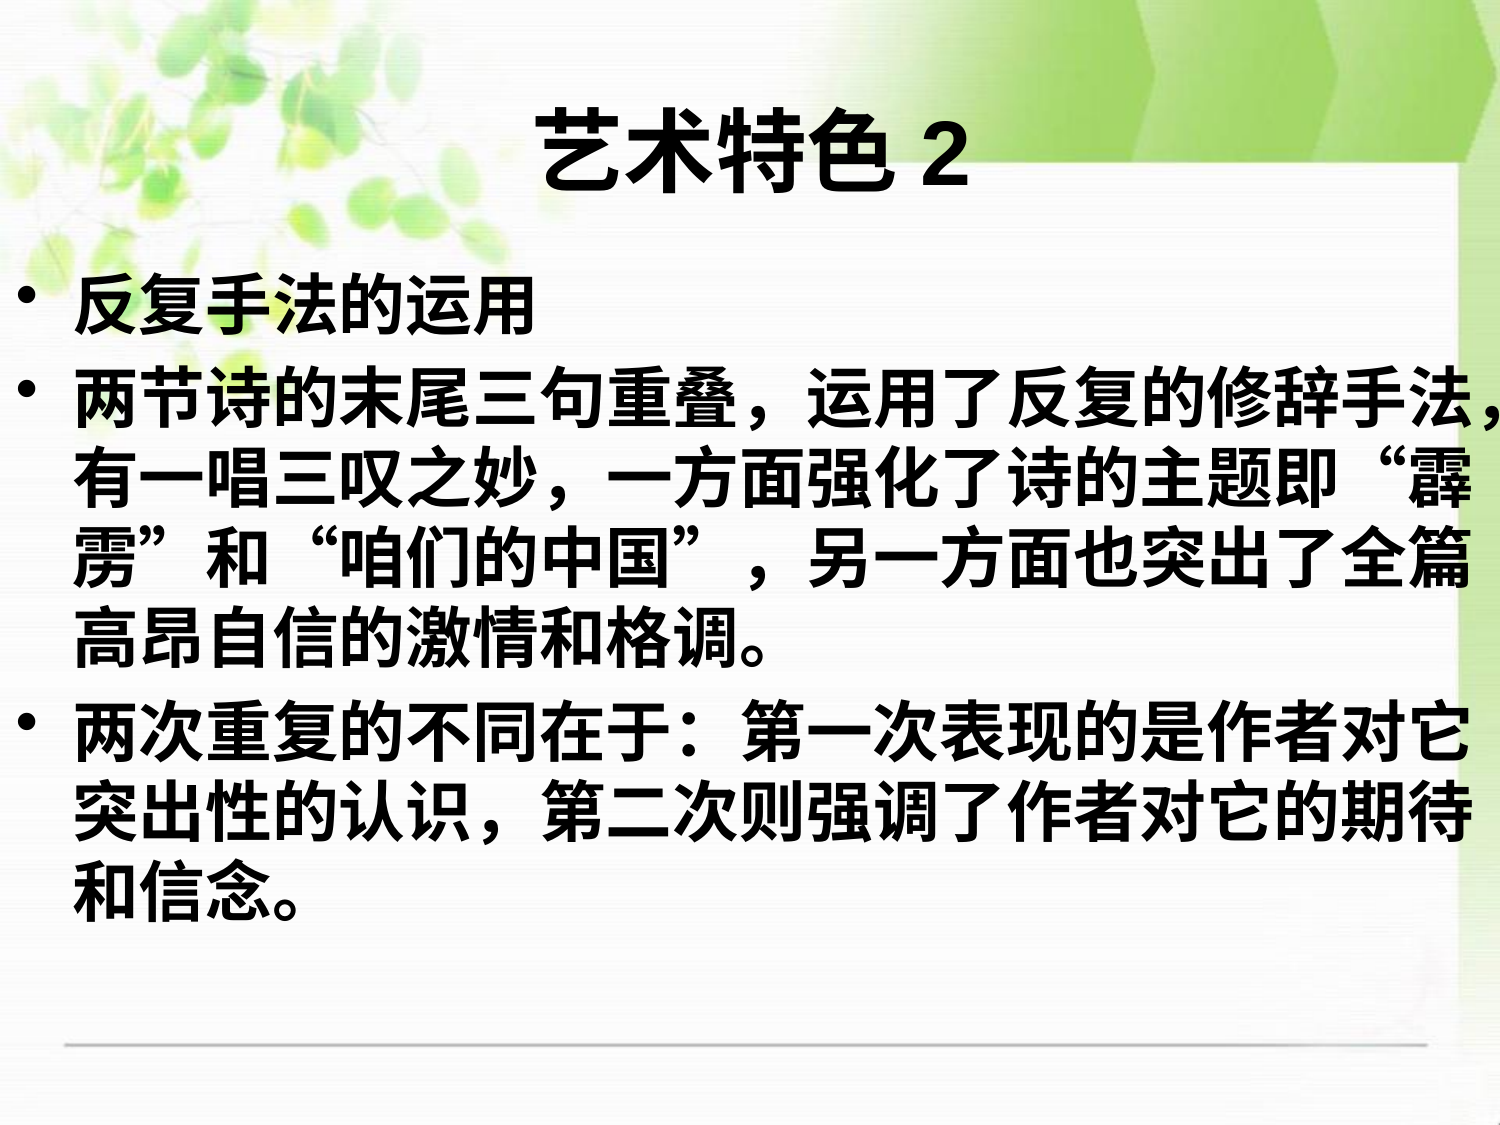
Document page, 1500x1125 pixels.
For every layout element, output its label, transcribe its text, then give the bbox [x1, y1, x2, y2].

list 反复手法的运用 两节诗的末尾三句重叠，运用了反复的修辞手法，有一唱三叹之妙，一方面强化了诗的主题即“霹雳”和“咱们的中国”，另一方面也突出了全篇高昂自信的激情和格调。 两次重复的不同在于：第一次表现的是作者对它突出性的认识，第二次则强调了作者对它的期待和信念。 [0, 255, 1500, 953]
picture [0, 953, 1500, 1125]
picture [0, 0, 1500, 255]
title 艺术特色2 [76, 54, 1427, 243]
